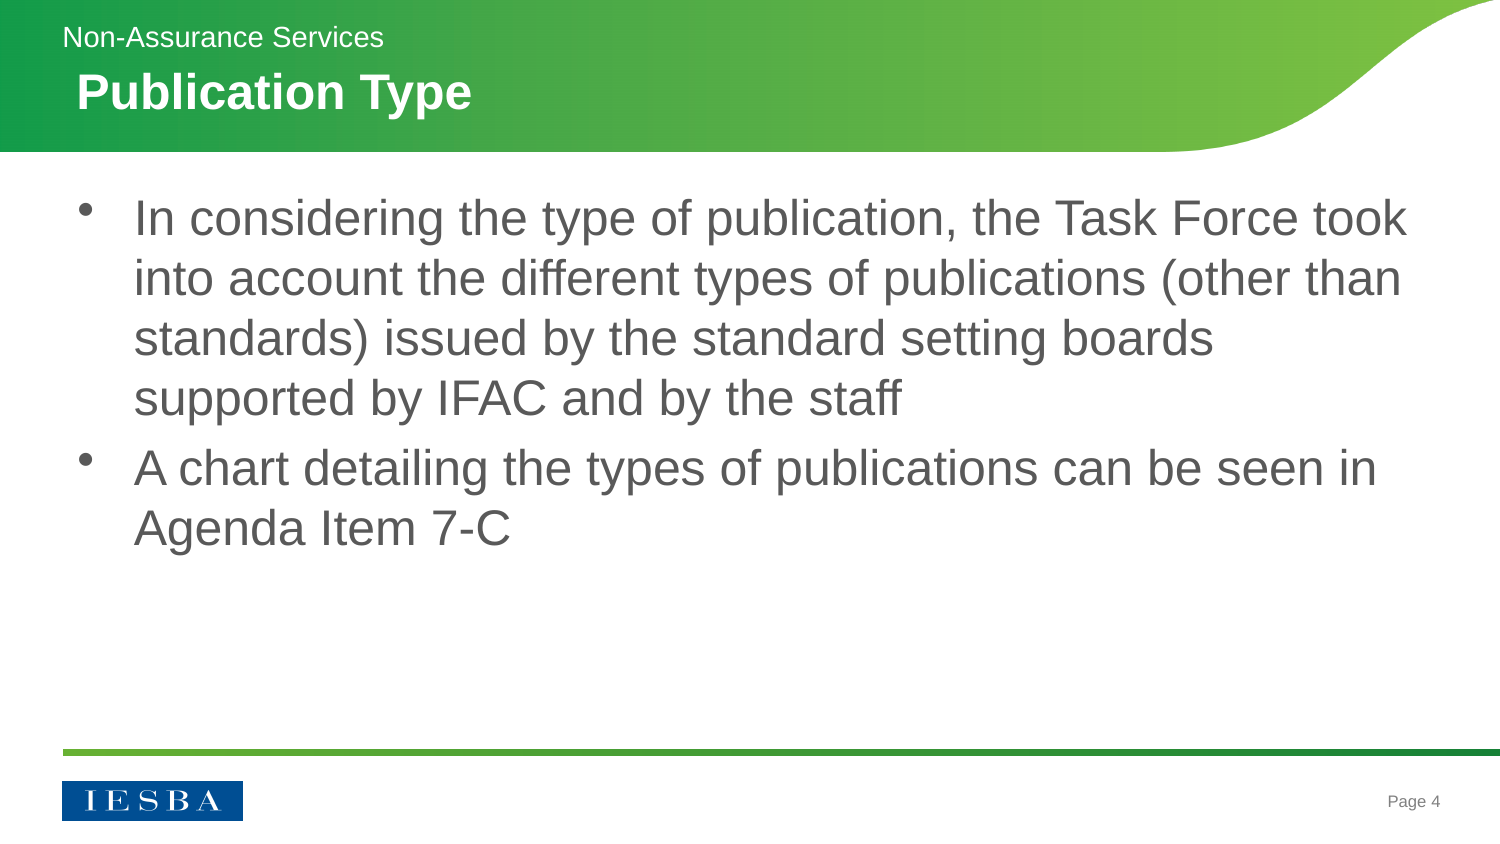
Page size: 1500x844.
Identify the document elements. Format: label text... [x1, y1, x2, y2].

list In considering the type of publication, the Task Force took into account the different types of publications (other than standards) issued by the standard setting boards supported by IFAC and by the staff A chart detailing the types of publications can be seen in Agenda Item 7-C [62, 178, 1450, 685]
title Publication Type [62, 56, 1300, 122]
picture [62, 781, 243, 821]
subtitle Non-Assurance Services [62, 18, 500, 47]
picture [0, 0, 1497, 152]
